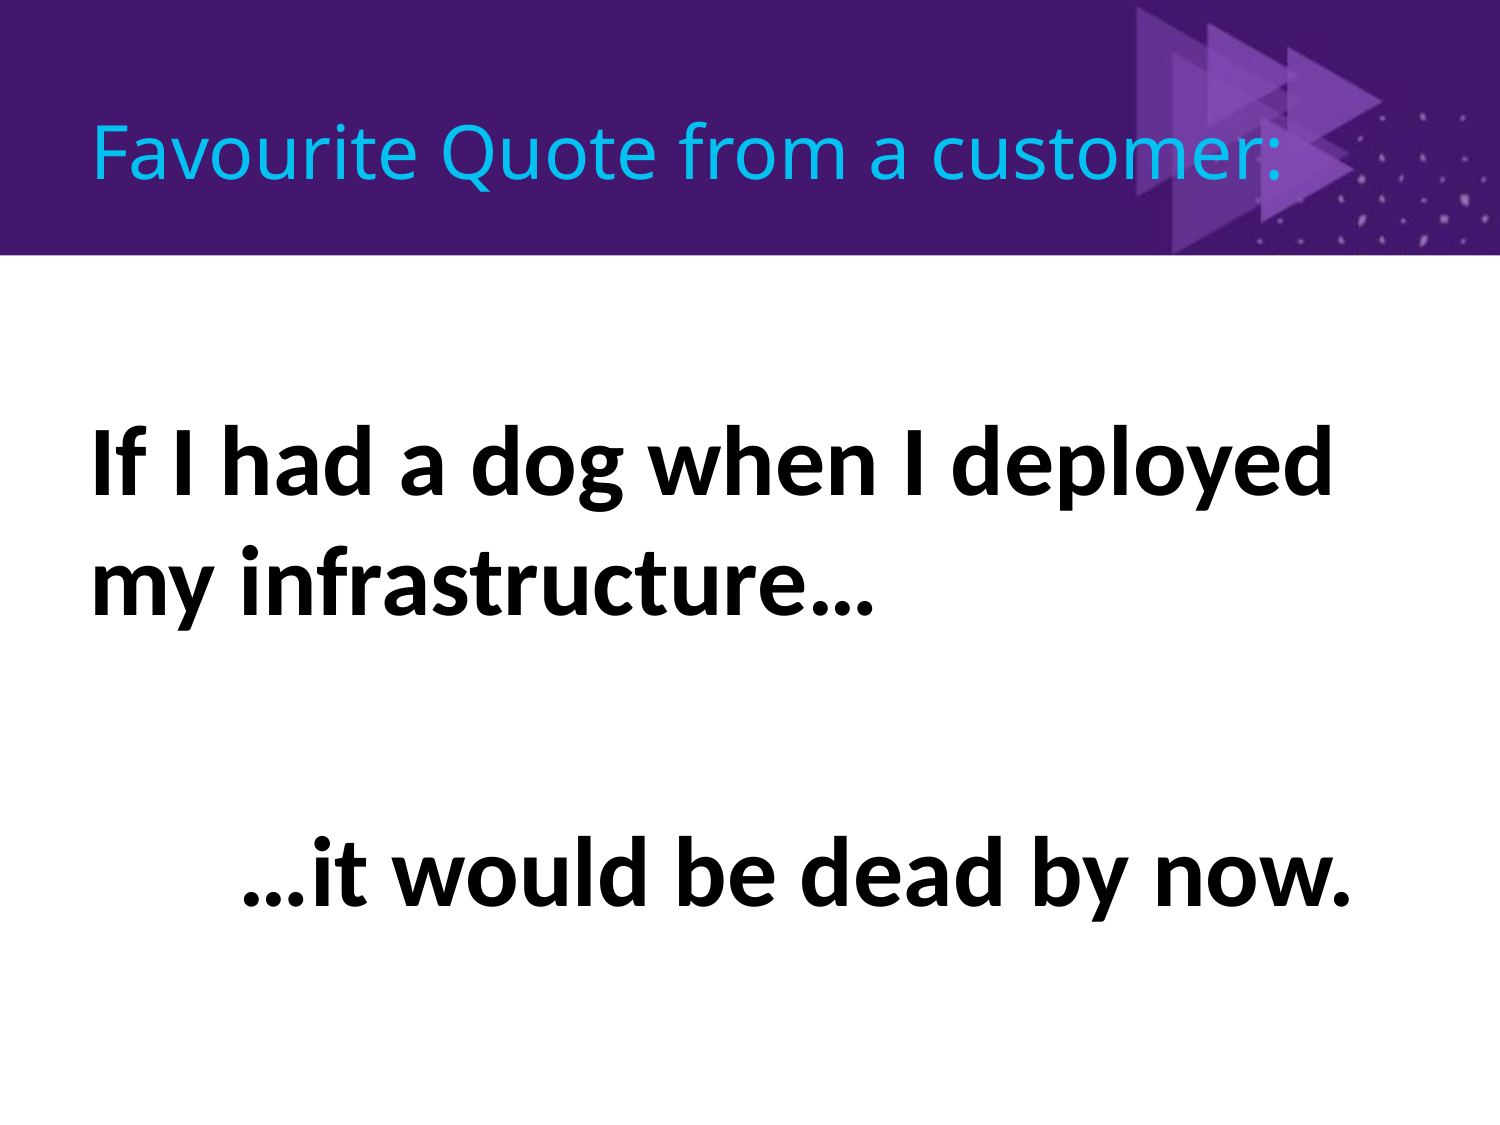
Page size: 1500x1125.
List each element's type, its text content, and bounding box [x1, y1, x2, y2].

text_box …it would be dead by now. [224, 798, 1394, 934]
picture [0, 0, 1500, 255]
text_box If I had a dog when I deployed my infrastructure… [74, 387, 1459, 643]
title Favourite Quote from a customer: [75, 56, 1425, 244]
